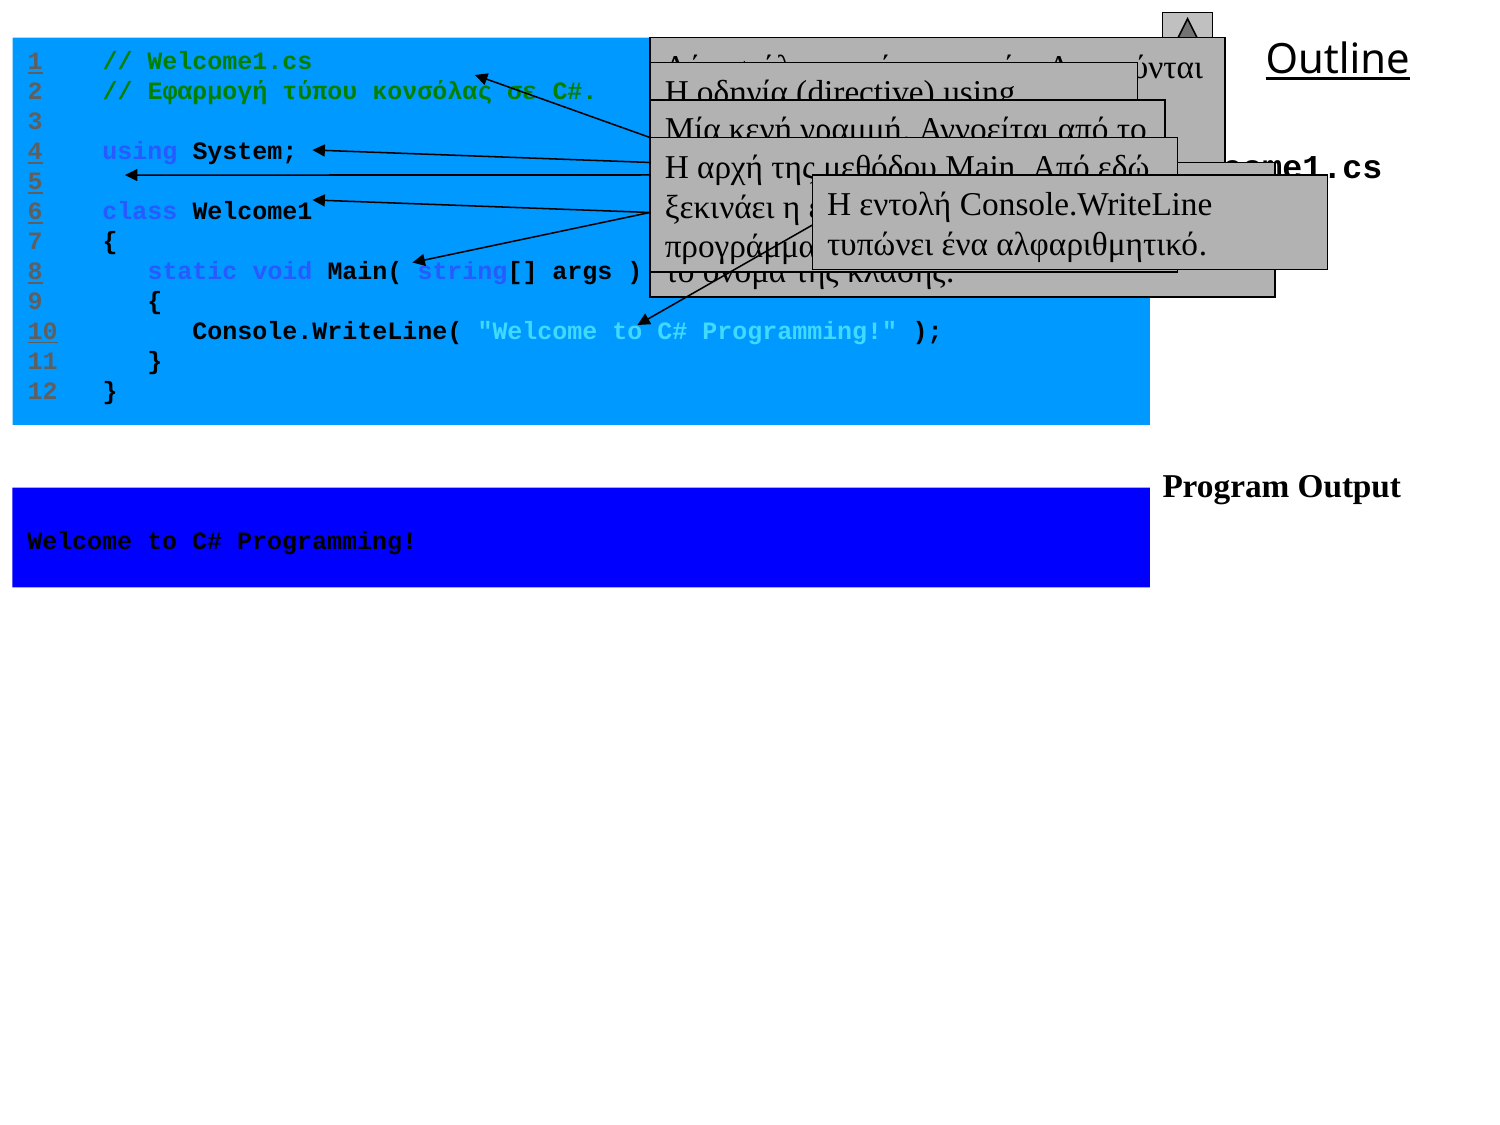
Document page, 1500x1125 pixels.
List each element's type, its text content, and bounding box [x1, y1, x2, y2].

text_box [412, 137, 1178, 274]
subtitle 1 // Welcome1.cs 2 // Εφαρμογή τύπου κονσόλας σε C#. 3 4 using System; 5 6 class Welcome1 7 { 8 static void Main( string[] args ) 9 { 10 Console.WriteLine( "Welcome to C# Programming!" ); 11 } 12 } [12, 37, 1150, 425]
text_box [637, 174, 1328, 326]
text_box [312, 62, 1138, 98]
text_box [124, 99, 1166, 277]
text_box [1182, 162, 1276, 173]
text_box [312, 162, 632, 299]
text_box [474, 37, 1226, 160]
title Welcome1.cs Program Output [1162, 137, 1500, 1038]
text_box Welcome to C# Programming! [12, 487, 1150, 588]
